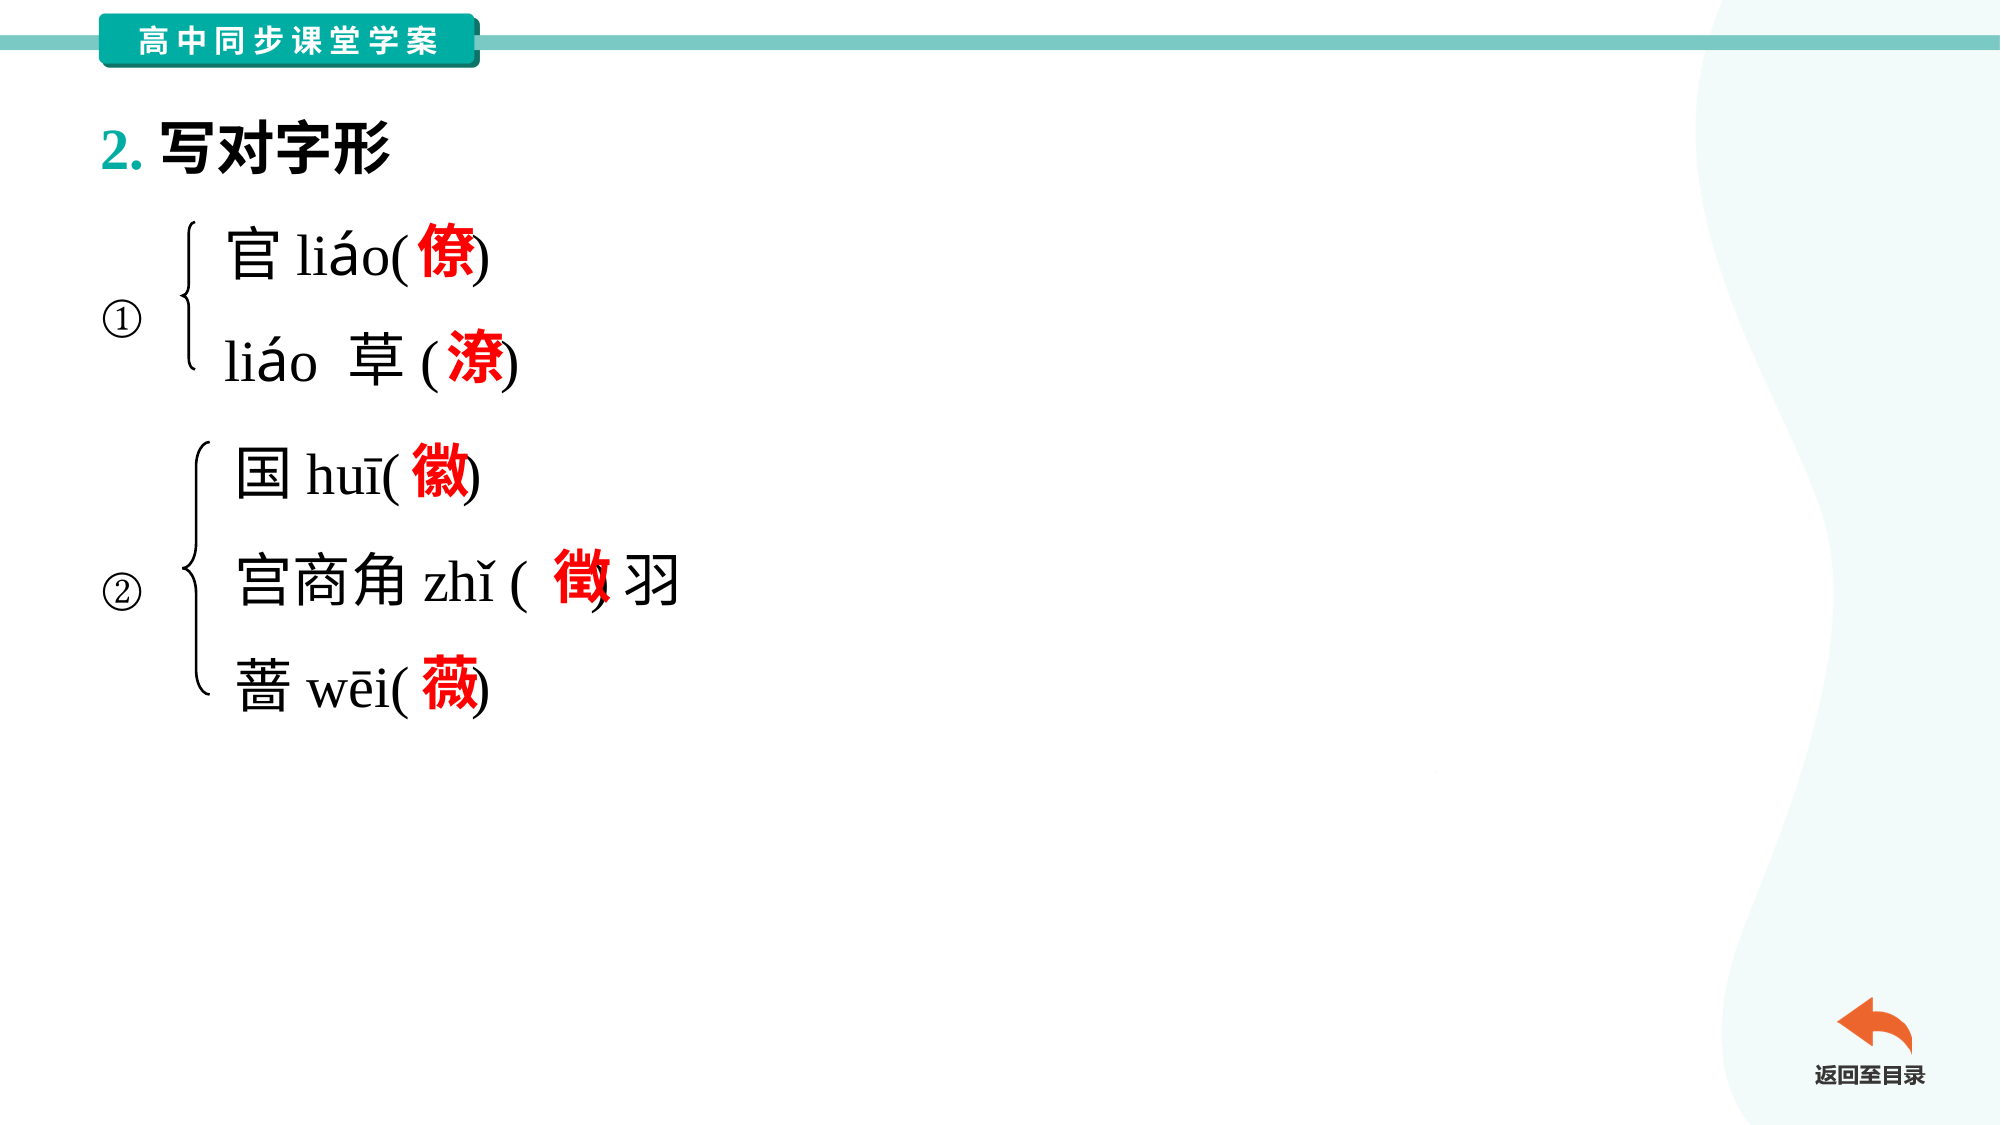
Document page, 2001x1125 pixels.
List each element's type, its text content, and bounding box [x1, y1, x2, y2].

text_box 2.写对字形 [100, 76, 1899, 181]
text_box 薇 [399, 614, 501, 717]
text_box ② [100, 515, 187, 622]
text_box 徵 [532, 507, 634, 610]
text_box 国huī( ) 宫商角zhǐ ( )羽 蔷wēi( ) [234, 400, 753, 719]
text_box ① [100, 243, 187, 350]
text_box 徽 [389, 401, 491, 504]
text_box [181, 221, 196, 370]
picture [0, 0, 2000, 1125]
text_box 僚 [395, 181, 497, 284]
text_box 官liáo( ) liáo 草( ) [224, 180, 587, 393]
text_box 潦 [424, 287, 526, 390]
text_box [182, 441, 210, 696]
